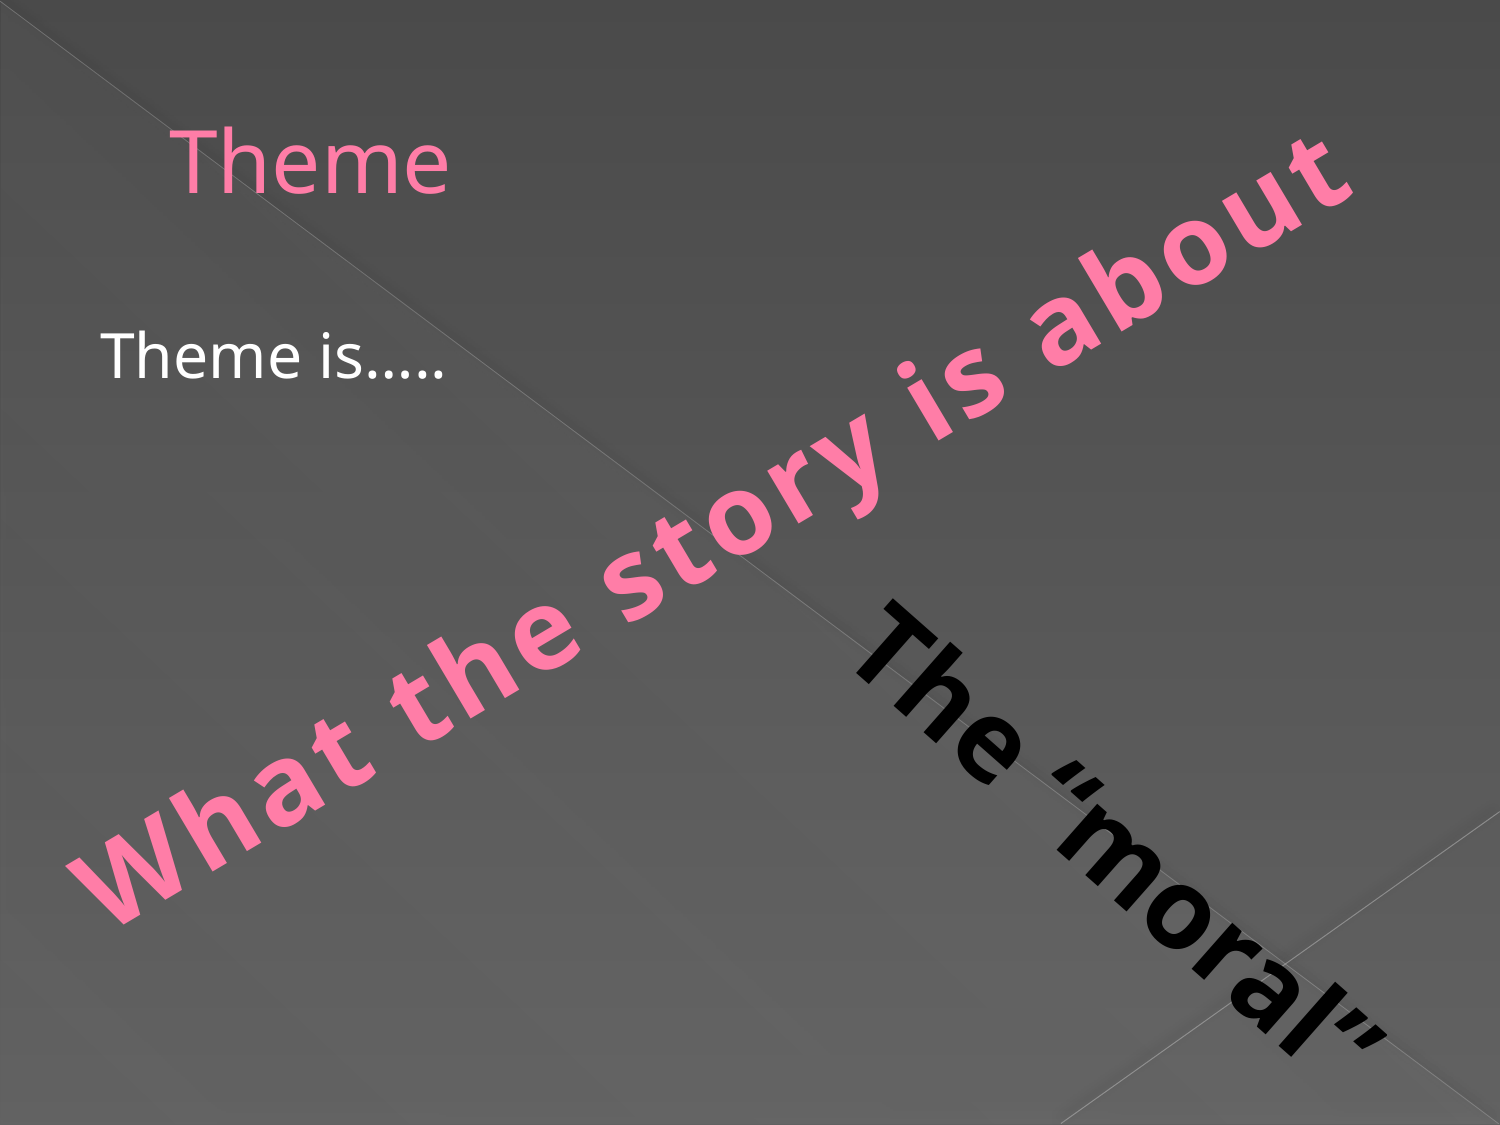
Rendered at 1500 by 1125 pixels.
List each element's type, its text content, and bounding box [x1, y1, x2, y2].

title Theme [75, 43, 1425, 274]
text_box What the story is about [32, 81, 1386, 969]
list Theme is….. [75, 308, 1425, 1059]
text_box The “moral” [807, 557, 1427, 1125]
